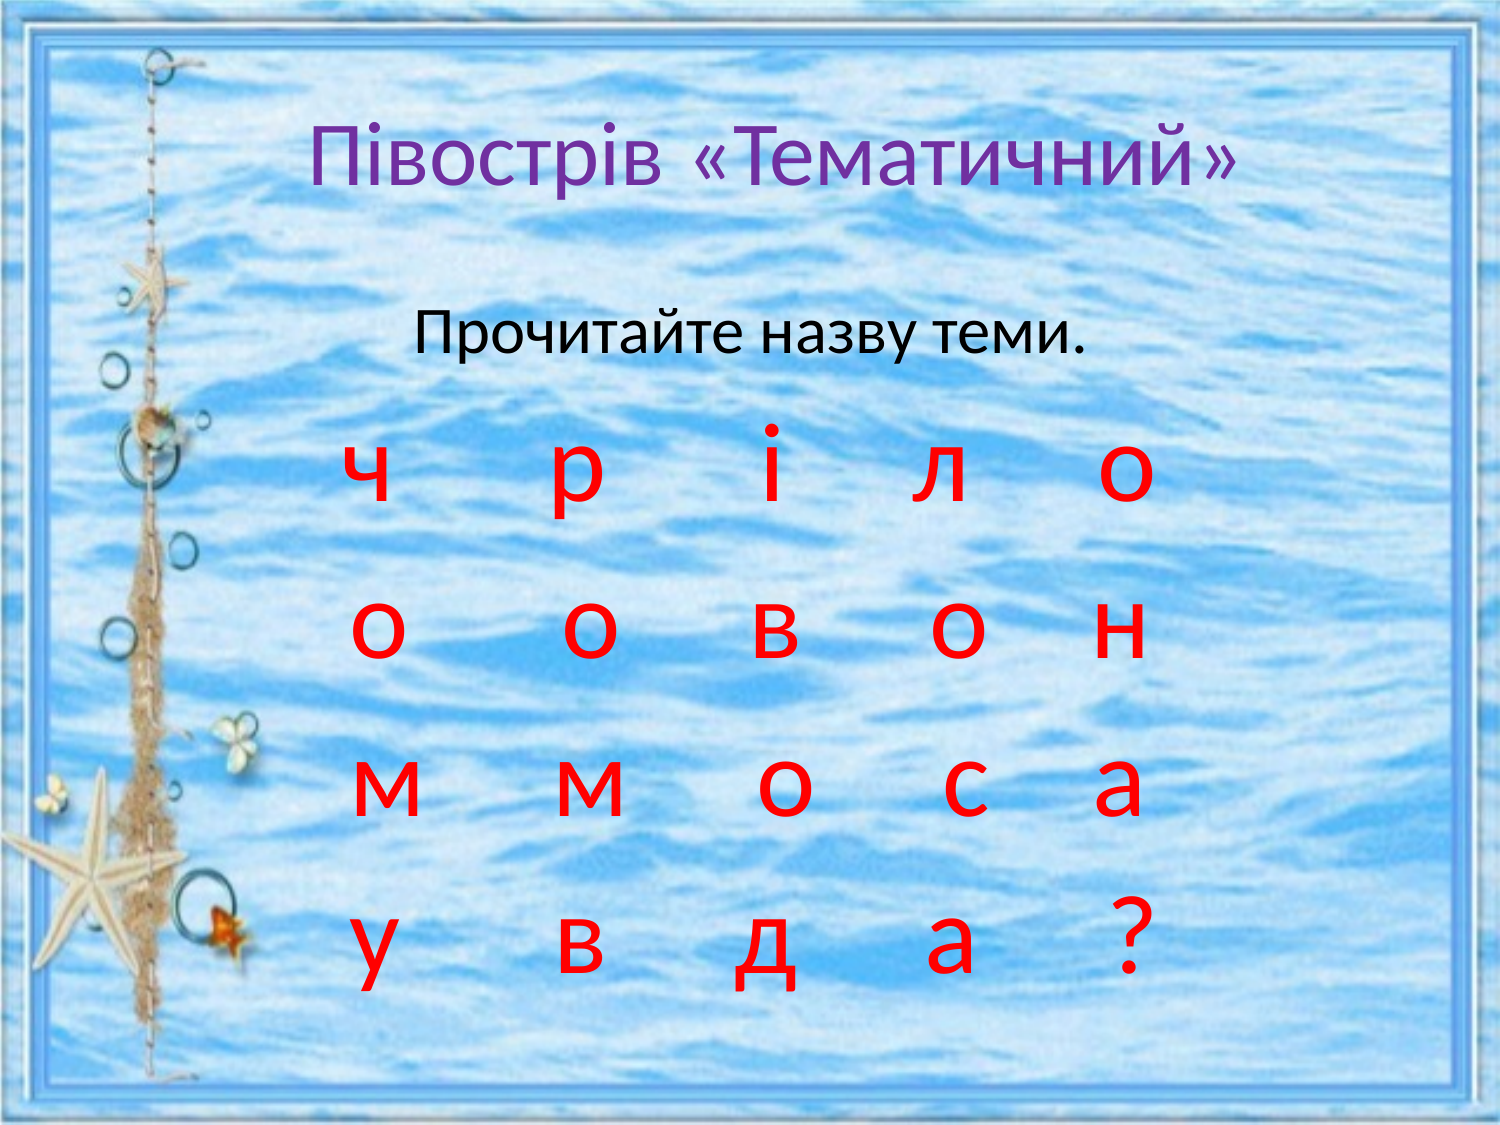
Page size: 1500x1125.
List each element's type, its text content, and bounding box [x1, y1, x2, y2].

list Прочитайте назву теми. ч р і л о о о в о н м м о с а у в д а ? [206, 278, 1436, 1047]
title Півострів «Тематичний» [100, 54, 1451, 243]
picture [0, 0, 1500, 1125]
